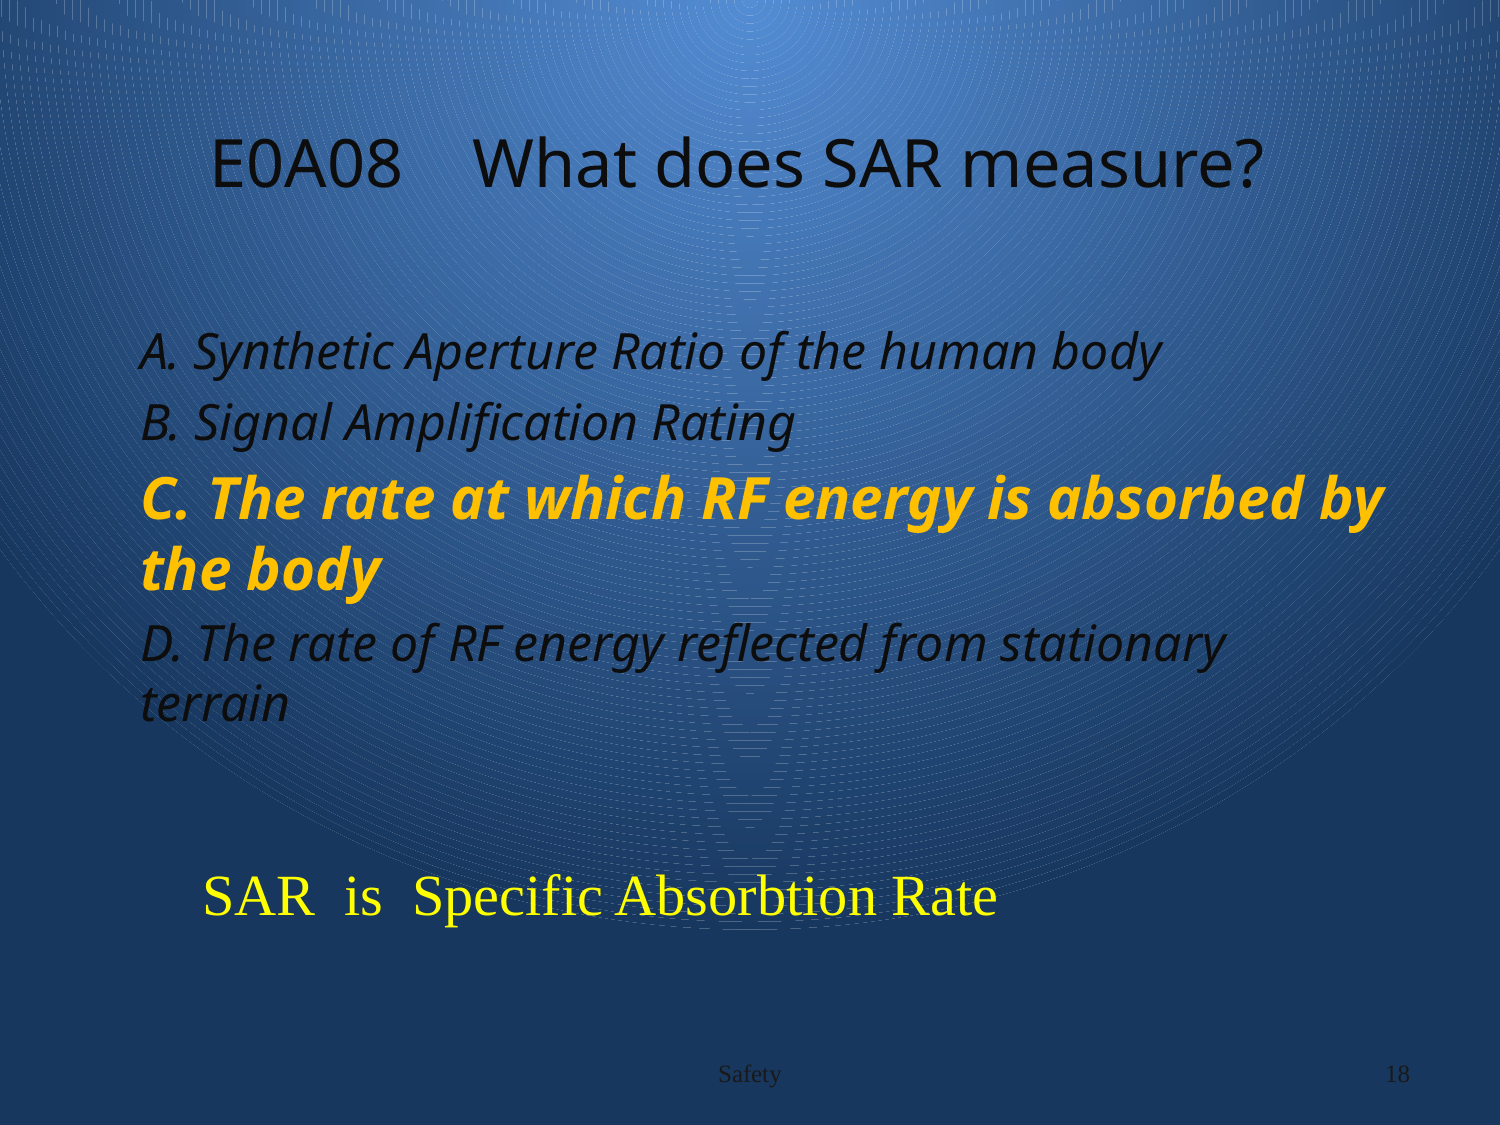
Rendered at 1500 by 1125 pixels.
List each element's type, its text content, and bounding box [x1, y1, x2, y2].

text_box SAR is Specific Absorbtion Rate [187, 849, 1188, 935]
slide_number 18 [1074, 1042, 1425, 1103]
footer Safety [512, 1042, 988, 1103]
title E0A08 What does SAR measure? [99, 0, 1375, 242]
subtitle A. Synthetic Aperture Ratio of the human body B. Signal Amplification Rating C. The rate at which RF energy is absorbed by the body D. The rate of RF energy reflected from stationary terrain [125, 312, 1400, 1013]
